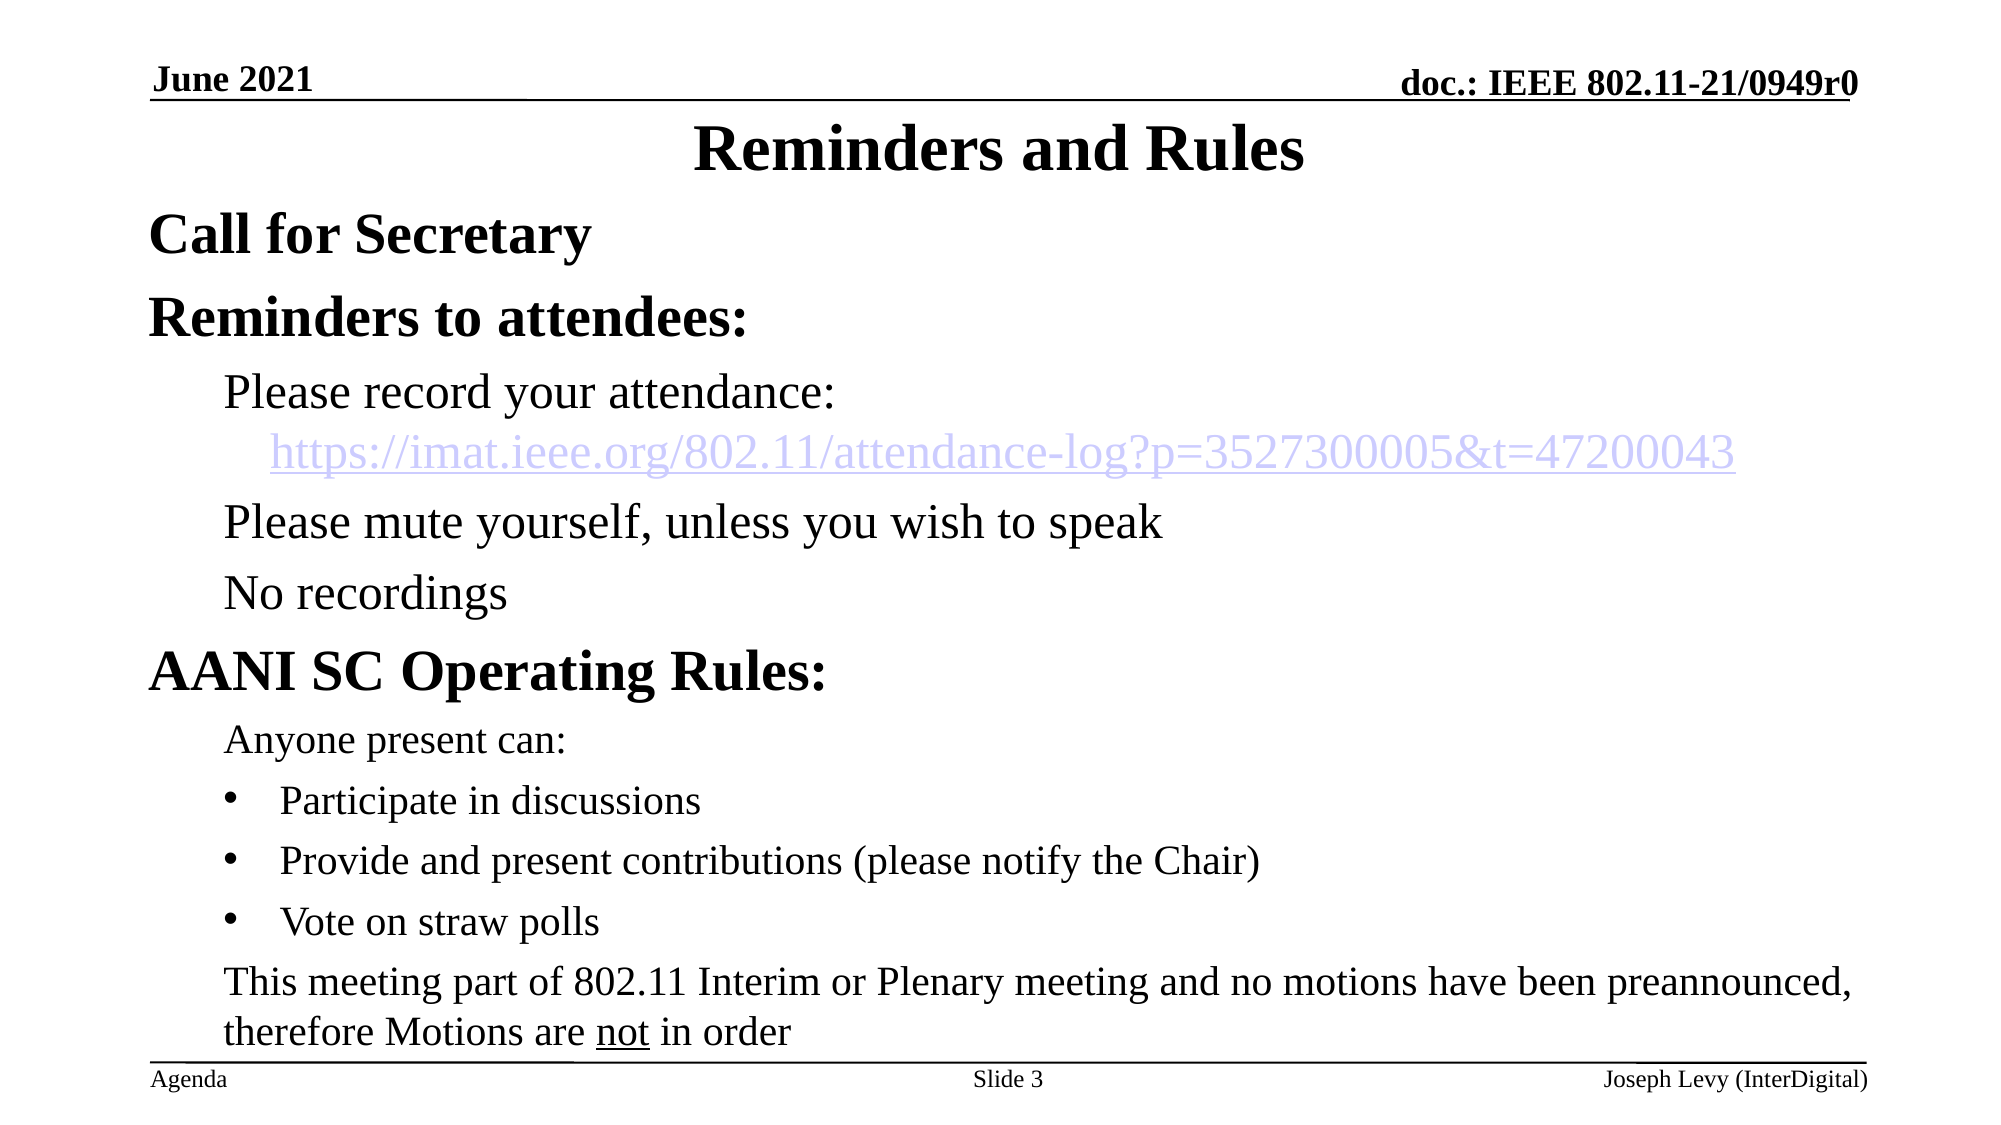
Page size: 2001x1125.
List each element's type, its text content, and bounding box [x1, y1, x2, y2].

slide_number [152, 54, 563, 100]
footer Joseph Levy (InterDigital) [1171, 1061, 1869, 1093]
title Reminders and Rules [149, 112, 1850, 176]
list Call for Secretary Reminders to attendees: Please record your attendance: https://imat.ieee.org/802.11/attendance-log?p=3527300005&t=47200043 Please mute yourself, unless you wish to speak No recordings AANI SC Operating Rules: Anyone present can: Participate in discussions Provide and present contributions (please notify the Chair) Vote on straw polls This meeting part of 802.11 Interim or Plenary meeting and no motions have been preannounced, therefore Motions are not in order [132, 187, 1963, 1063]
slide_number Slide 3 [950, 1061, 1067, 1123]
